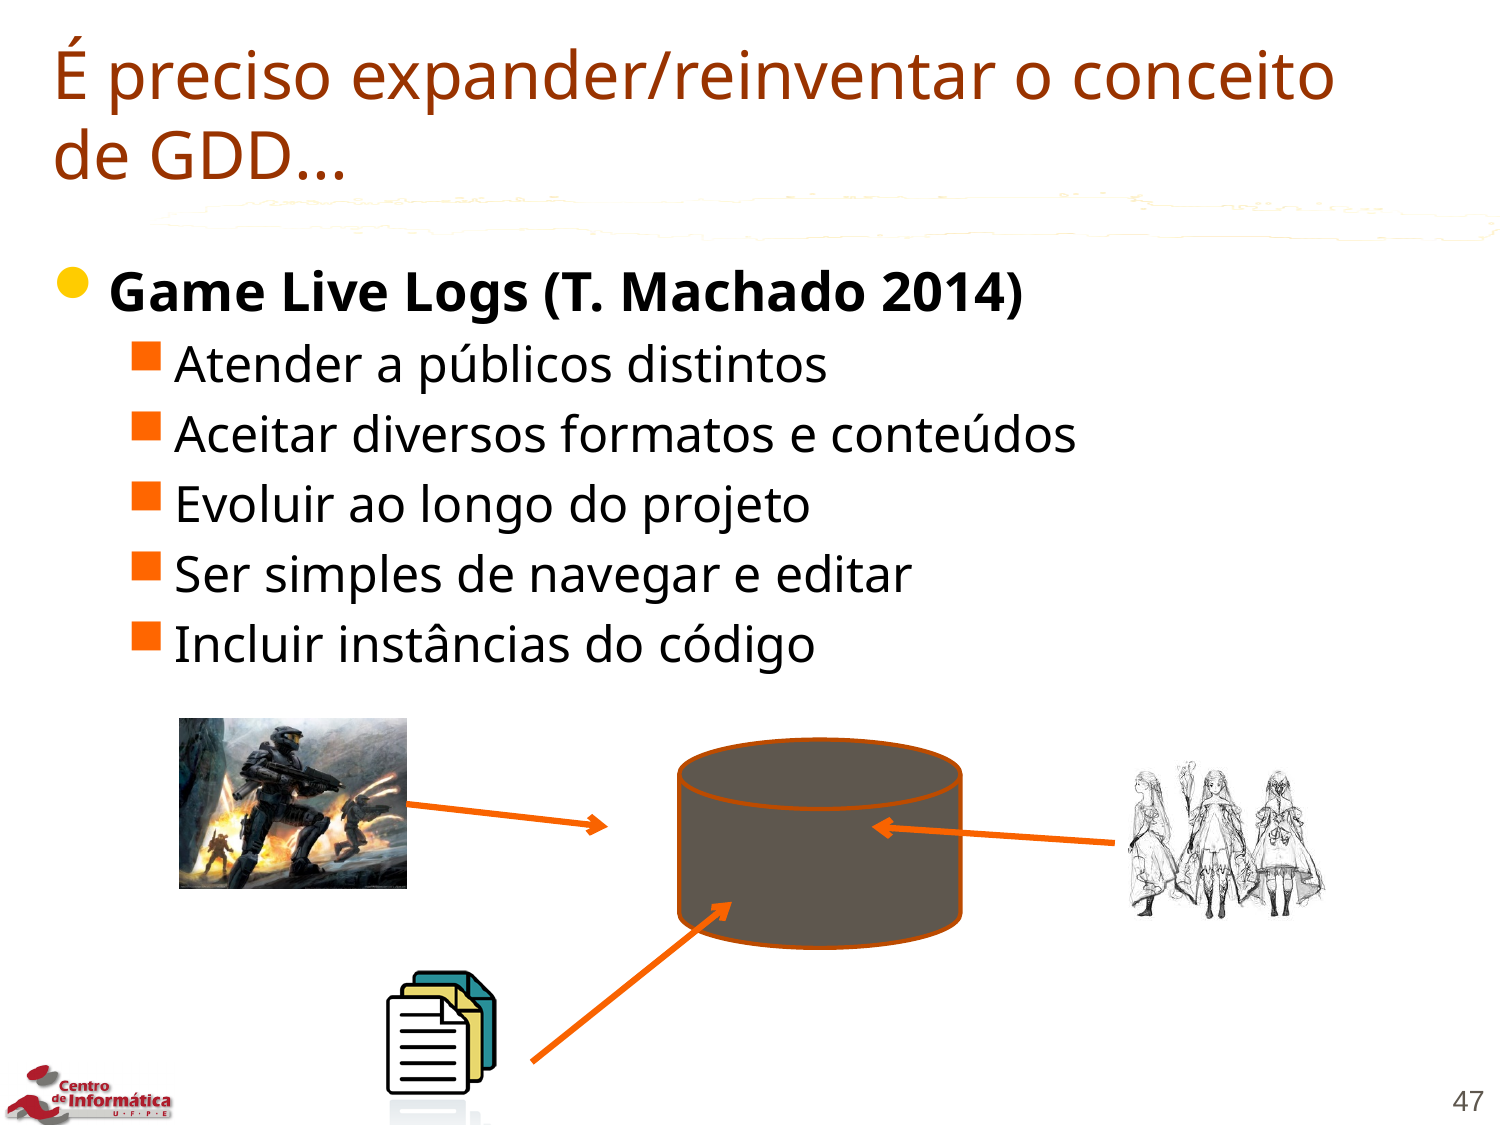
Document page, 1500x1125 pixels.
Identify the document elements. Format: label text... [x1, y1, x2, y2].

list Game Live Logs (T. Machado 2014) Atender a públicos distintos Aceitar diversos formatos e conteúdos Evoluir ao longo do projeto Ser simples de navegar e editar Incluir instâncias do código [37, 249, 1475, 1025]
slide_number 47 [1187, 1049, 1500, 1125]
picture [0, 1062, 175, 1125]
picture [179, 718, 407, 890]
picture [339, 965, 532, 1125]
text_box [677, 737, 963, 950]
title É preciso expander/reinventar o conceito de GDD... [37, 12, 1434, 200]
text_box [531, 901, 733, 1063]
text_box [871, 826, 1116, 844]
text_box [405, 803, 609, 827]
picture [1114, 760, 1326, 926]
